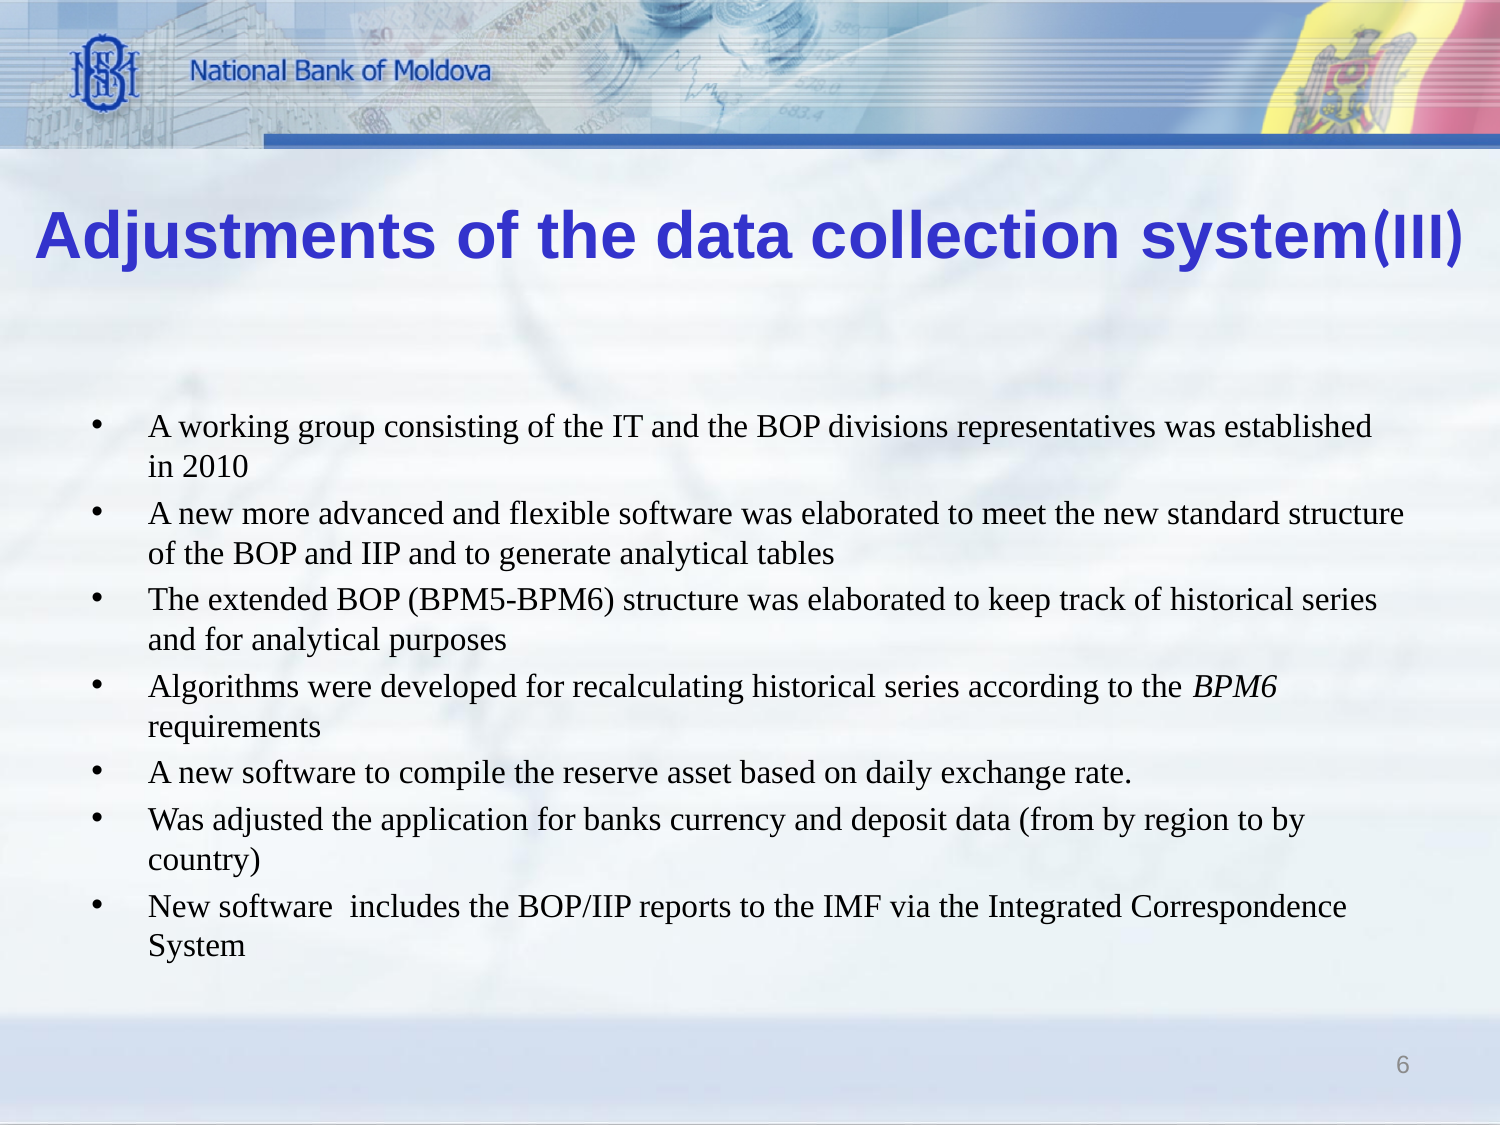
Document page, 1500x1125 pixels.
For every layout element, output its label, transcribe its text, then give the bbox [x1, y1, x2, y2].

picture [0, 0, 1500, 172]
picture [0, 291, 1500, 1125]
slide_number 6 [1074, 1024, 1425, 1103]
text_box Adjustments of the data collection system(III) [0, 172, 1500, 291]
text_box A working group consisting of the IT and the BOP divisions representatives was established in 2010 A new more advanced and flexible software was elaborated to meet the new standard structure of the BOP and IIP and to generate analytical tables The extended BOP (BPM5-BPM6) structure was elaborated to keep track of historical series and for analytical purposes Algorithms were developed for recalculating historical series according to the BPM6 requirements A new software to compile the reserve asset based on daily exchange rate. Was adjusted the application for banks currency and deposit data (from by region to by country) New software includes the BOP/IIP reports to the IMF via the Integrated Correspondence System [76, 397, 1424, 1024]
